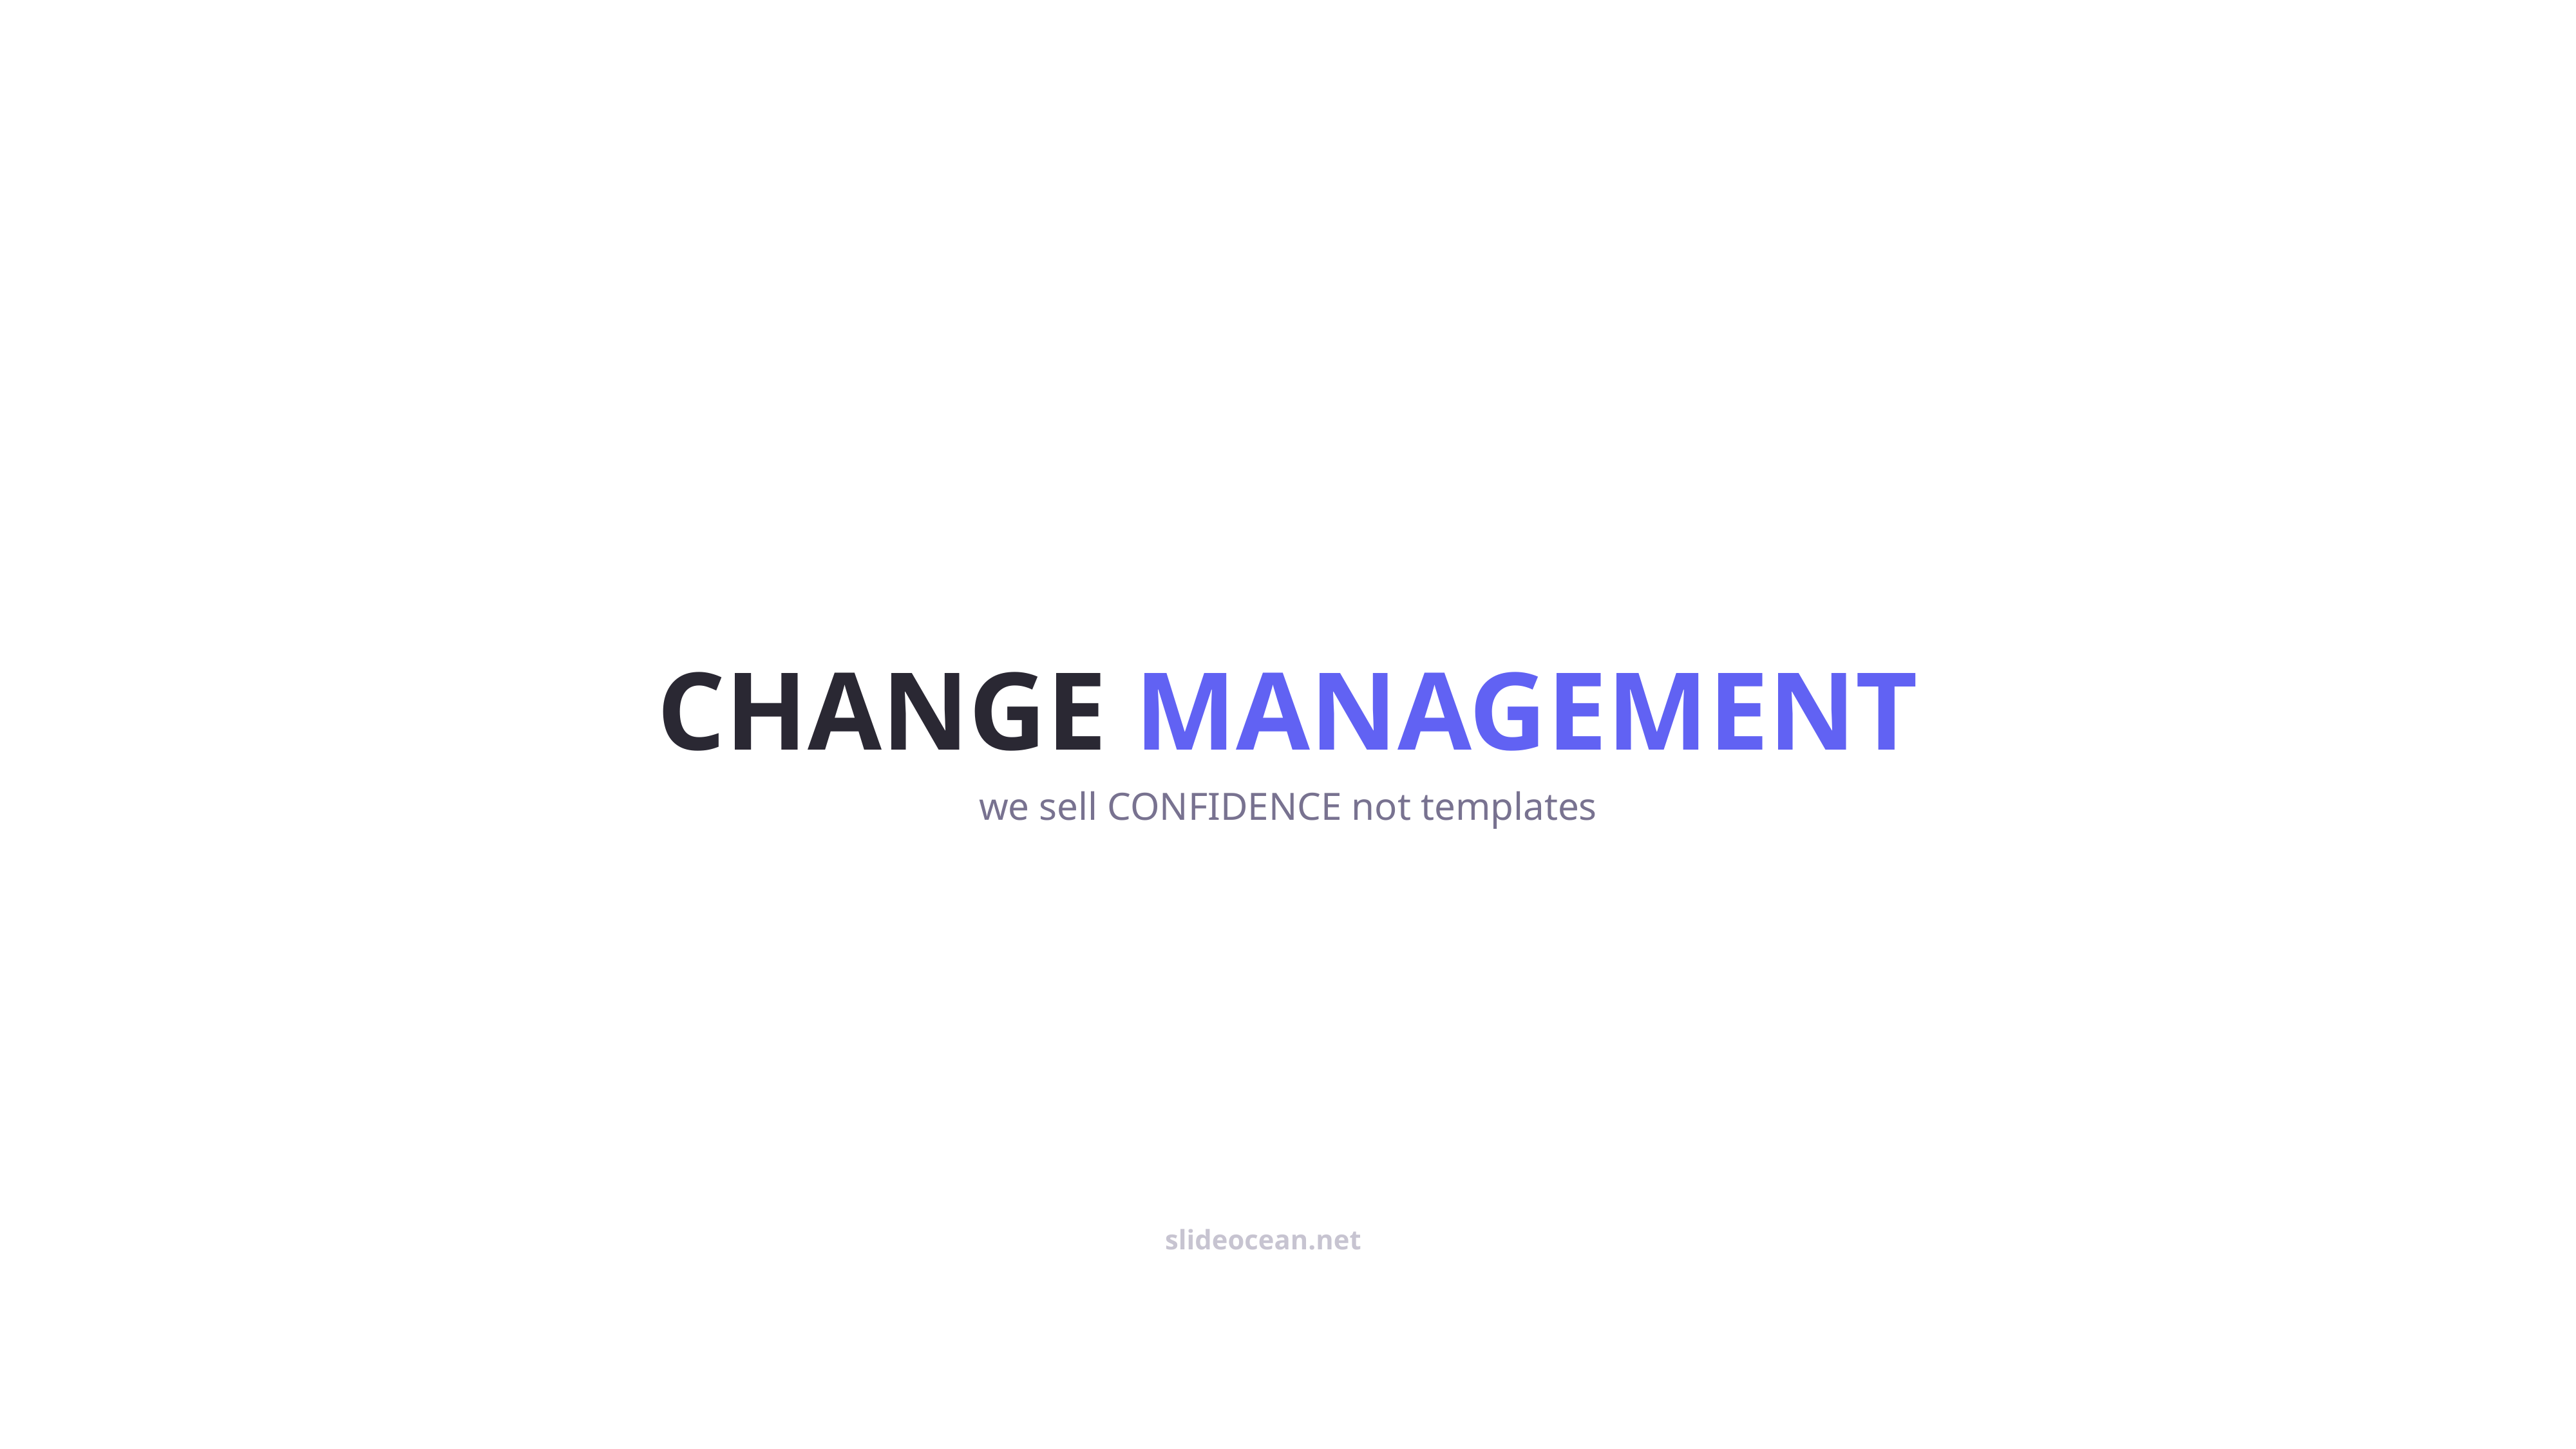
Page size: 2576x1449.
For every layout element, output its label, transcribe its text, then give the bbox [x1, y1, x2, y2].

text_box slideocean.net [1155, 1218, 1371, 1260]
text_box we sell CONFIDENCE not templates [969, 777, 1607, 833]
text_box CHANGE MANAGEMENT [647, 638, 1928, 777]
